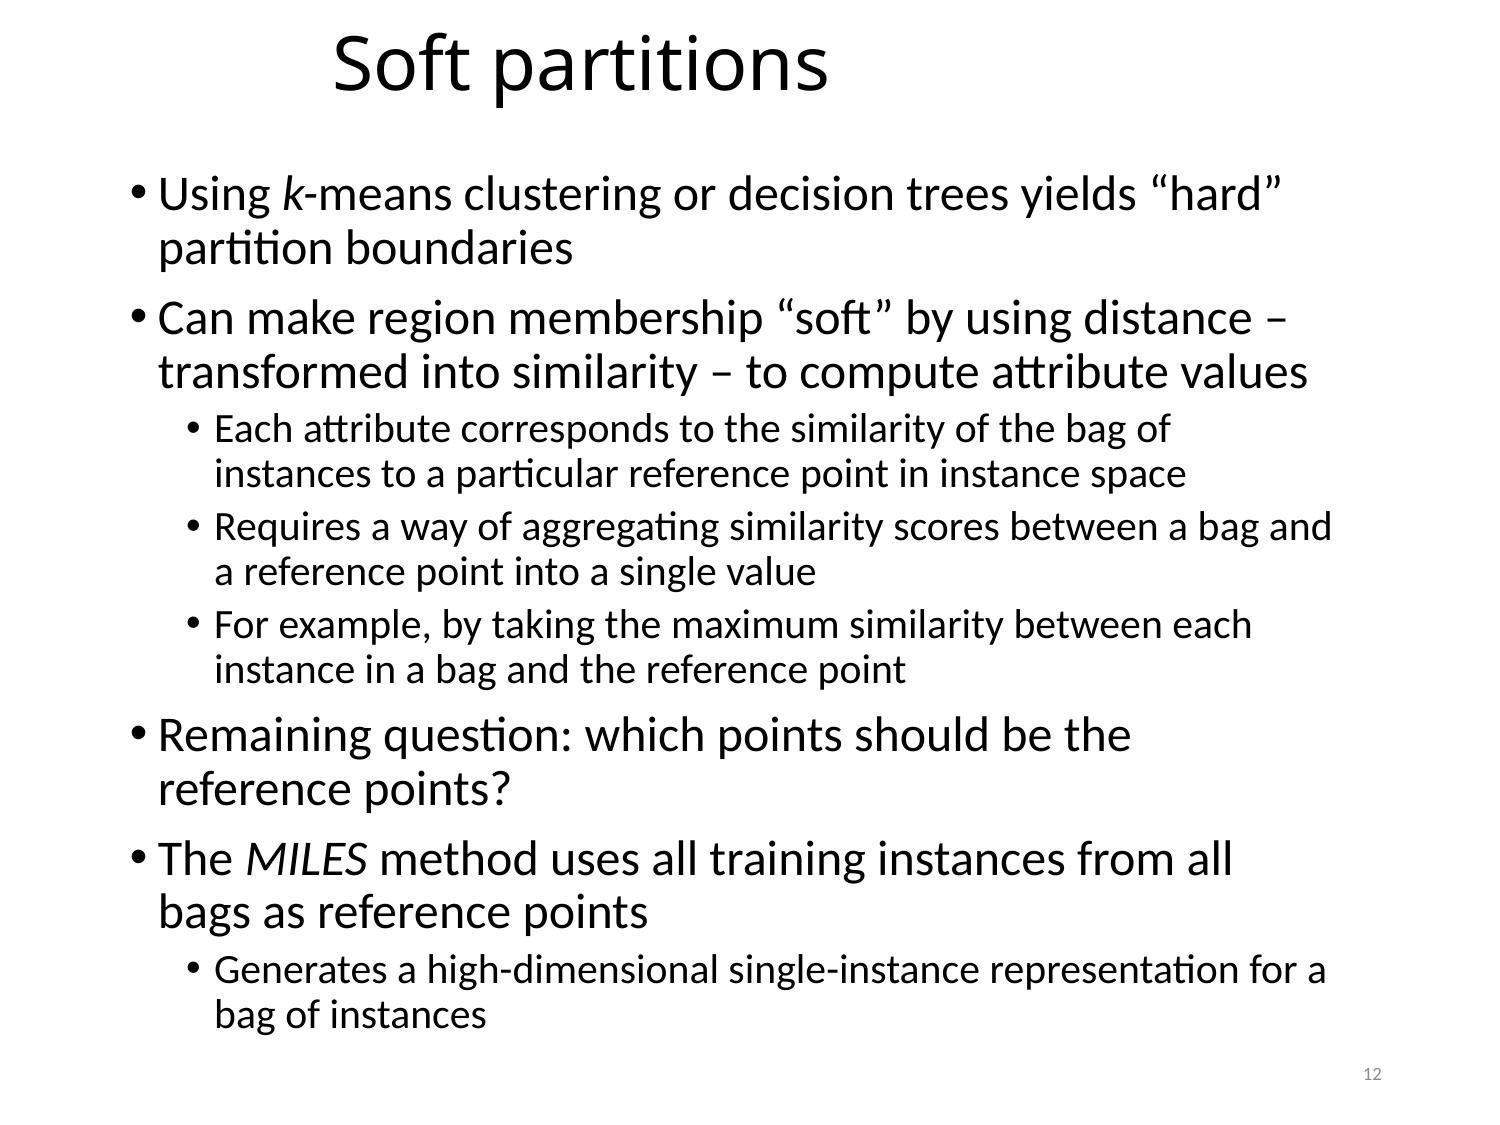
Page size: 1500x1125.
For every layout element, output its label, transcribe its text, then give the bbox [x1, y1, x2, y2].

list Using k-means clustering or decision trees yields “hard” partition boundaries Can make region membership “soft” by using distance – transformed into similarity – to compute attribute values Each attribute corresponds to the similarity of the bag of instances to a particular reference point in instance space Requires a way of aggregating similarity scores between a bag and a reference point into a single value For example, by taking the maximum similarity between each instance in a bag and the reference point Remaining question: which points should be the reference points? The MILES method uses all training instances from all bags as reference points Generates a high-dimensional single-instance representation for a bag of instances [114, 160, 1353, 1076]
title Soft partitions [317, 0, 1142, 160]
slide_number 12 [1059, 1042, 1397, 1103]
